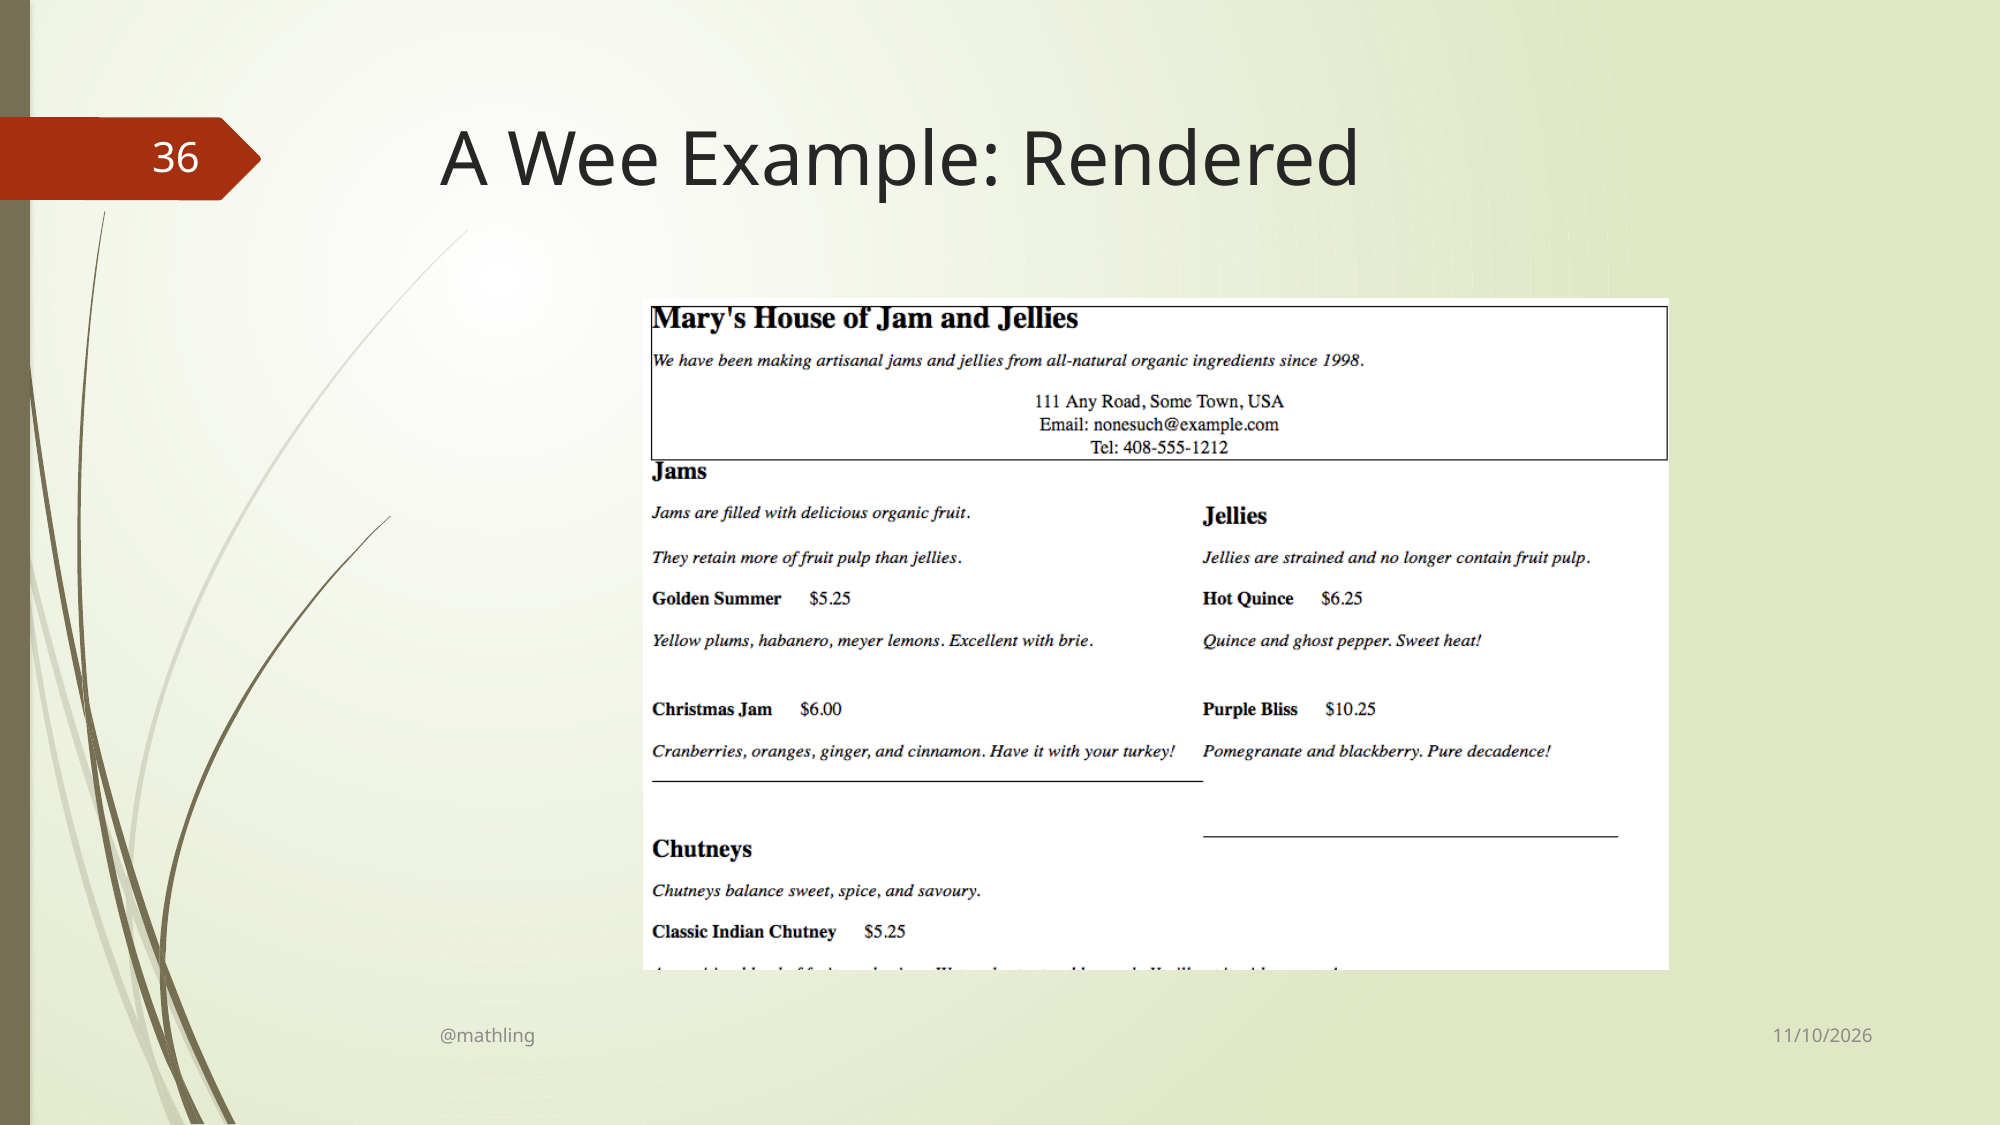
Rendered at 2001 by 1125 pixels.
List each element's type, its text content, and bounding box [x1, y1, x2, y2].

title A Wee Example: Rendered [425, 102, 1888, 262]
footer @mathling [424, 1006, 1675, 1067]
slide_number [1699, 1005, 1888, 1067]
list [643, 297, 1669, 971]
slide_number 36 [87, 129, 216, 190]
